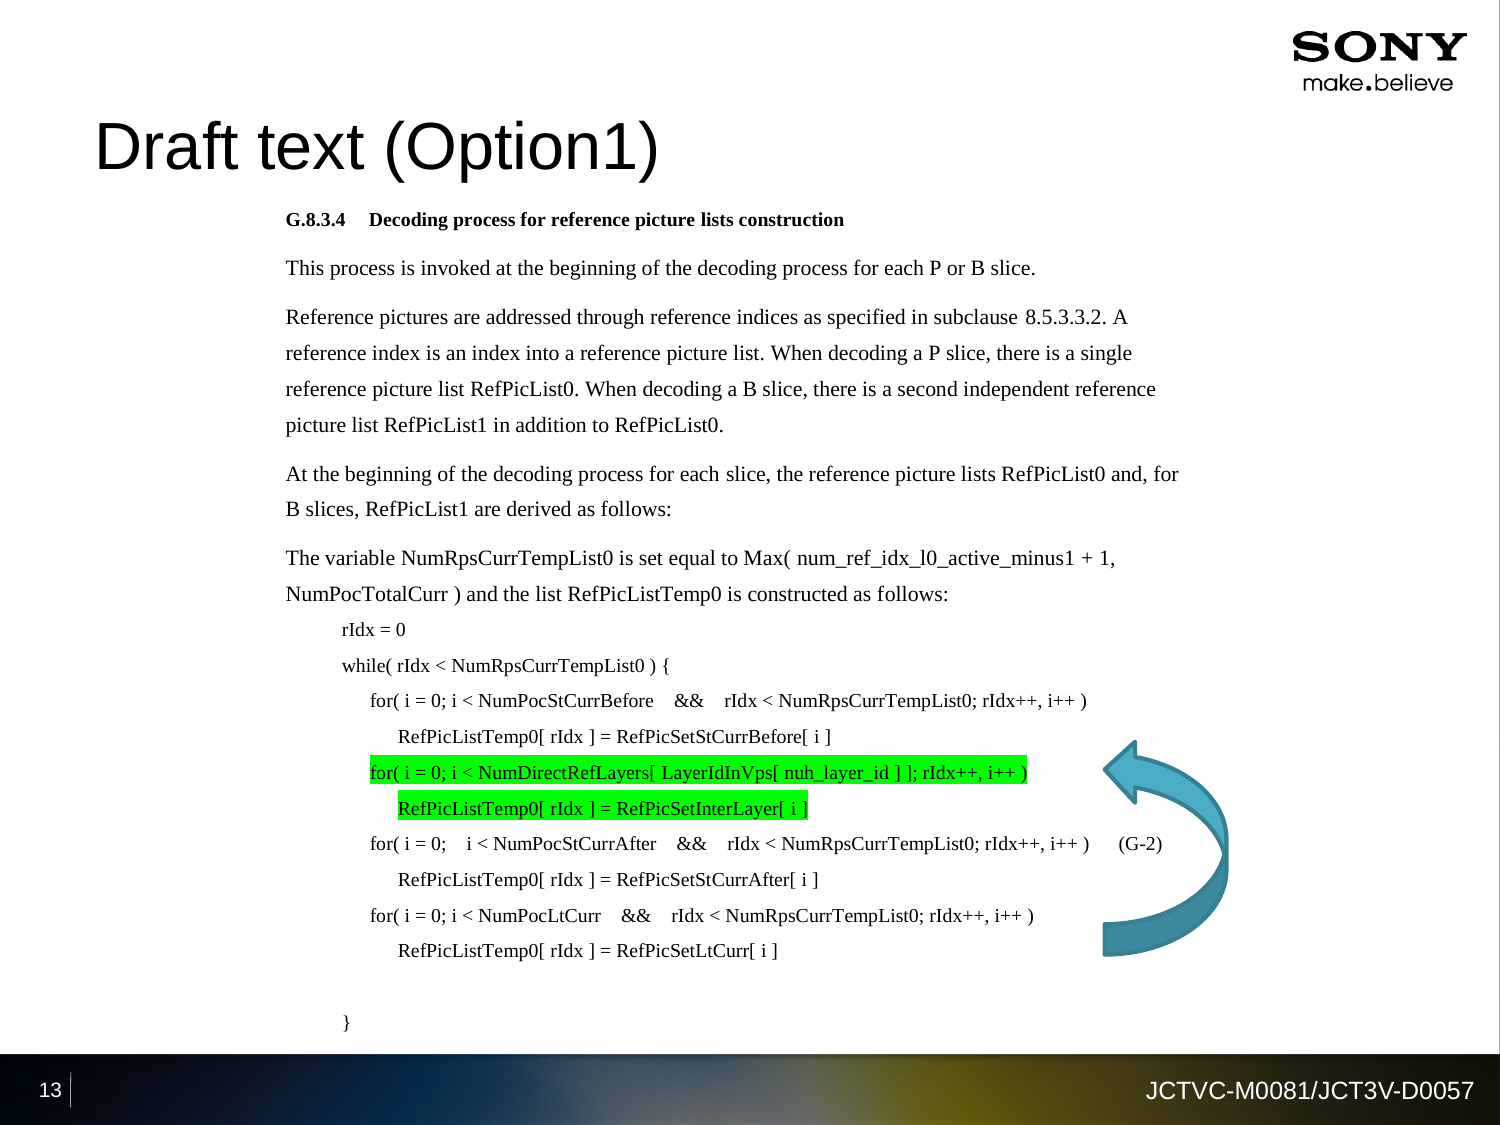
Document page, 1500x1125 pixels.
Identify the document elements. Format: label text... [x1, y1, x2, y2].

picture [0, 1055, 1500, 1125]
slide_number 13 [20, 1071, 62, 1108]
footer JCTVC-M0081/JCT3V-D0057 [1015, 1059, 1491, 1120]
picture [285, 182, 1180, 1040]
title Draft text (Option1) [94, 64, 1270, 184]
text_box [1184, 772, 1229, 937]
